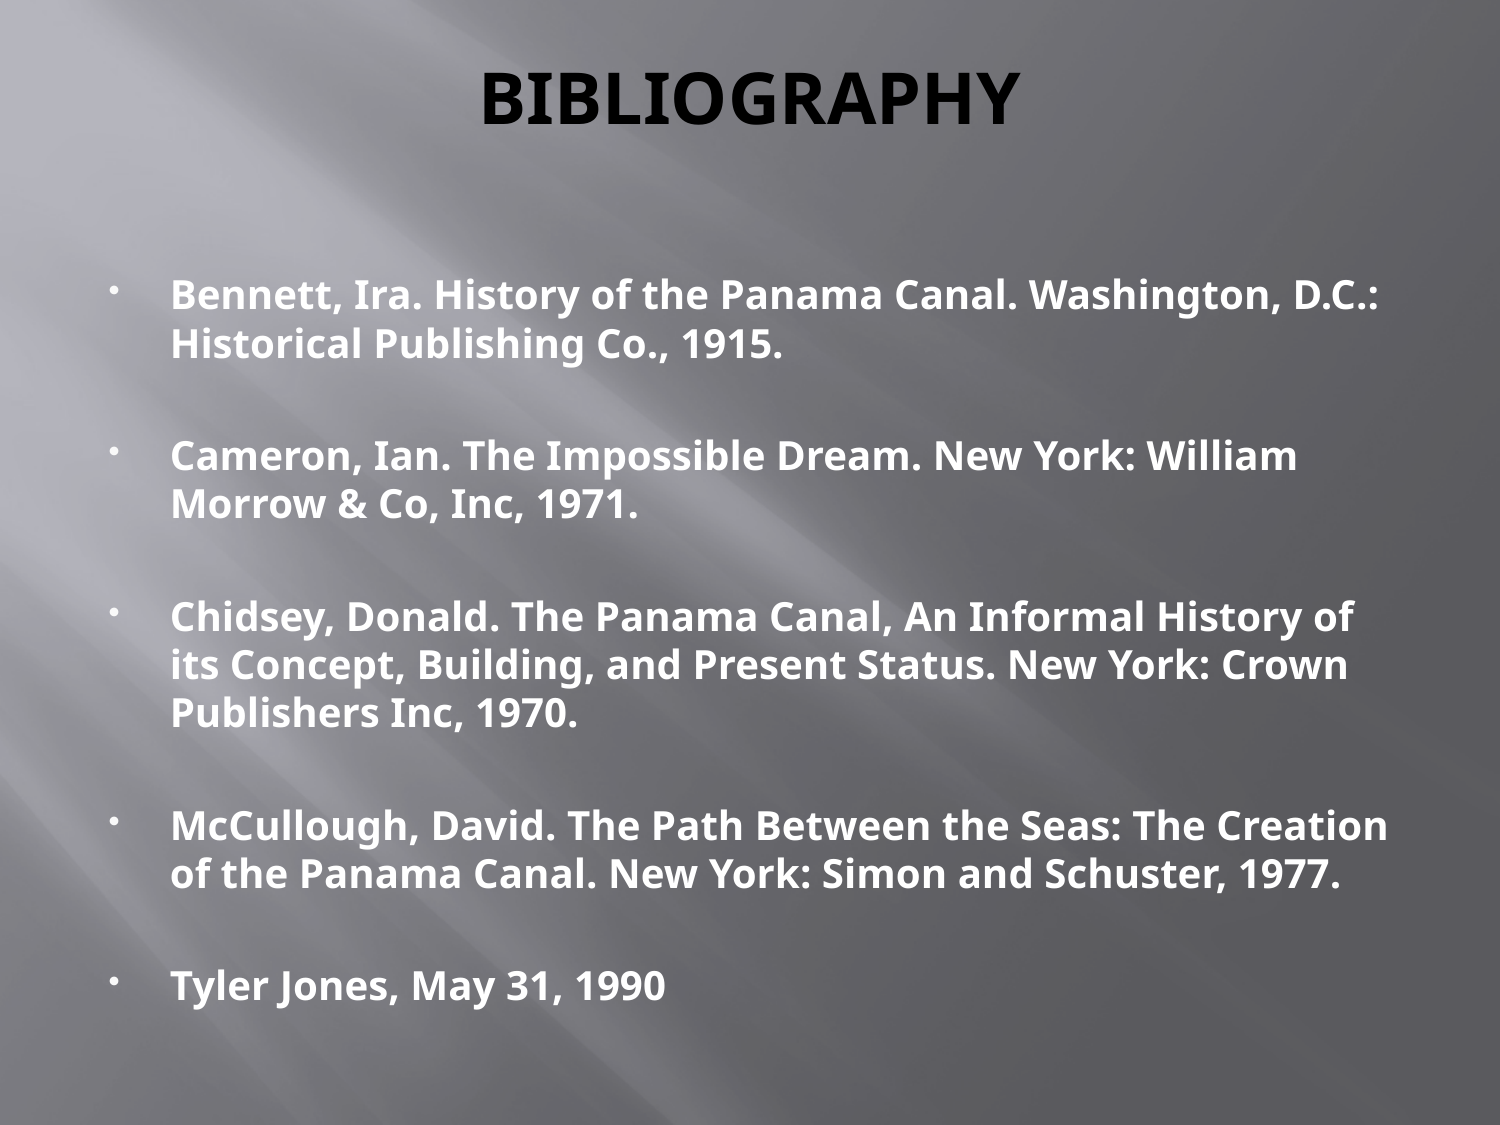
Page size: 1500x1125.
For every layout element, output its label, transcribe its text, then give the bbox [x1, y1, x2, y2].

list Bennett, Ira. History of the Panama Canal. Washington, D.C.: Historical Publishing Co., 1915. Cameron, Ian. The Impossible Dream. New York: William Morrow & Co, Inc, 1971. Chidsey, Donald. The Panama Canal, An Informal History of its Concept, Building, and Present Status. New York: Crown Publishers Inc, 1970. McCullough, David. The Path Between the Seas: The Creation of the Panama Canal. New York: Simon and Schuster, 1977. Tyler Jones, May 31, 1990 [75, 262, 1425, 1035]
title BIBLIOGRAPHY [75, 45, 1425, 233]
